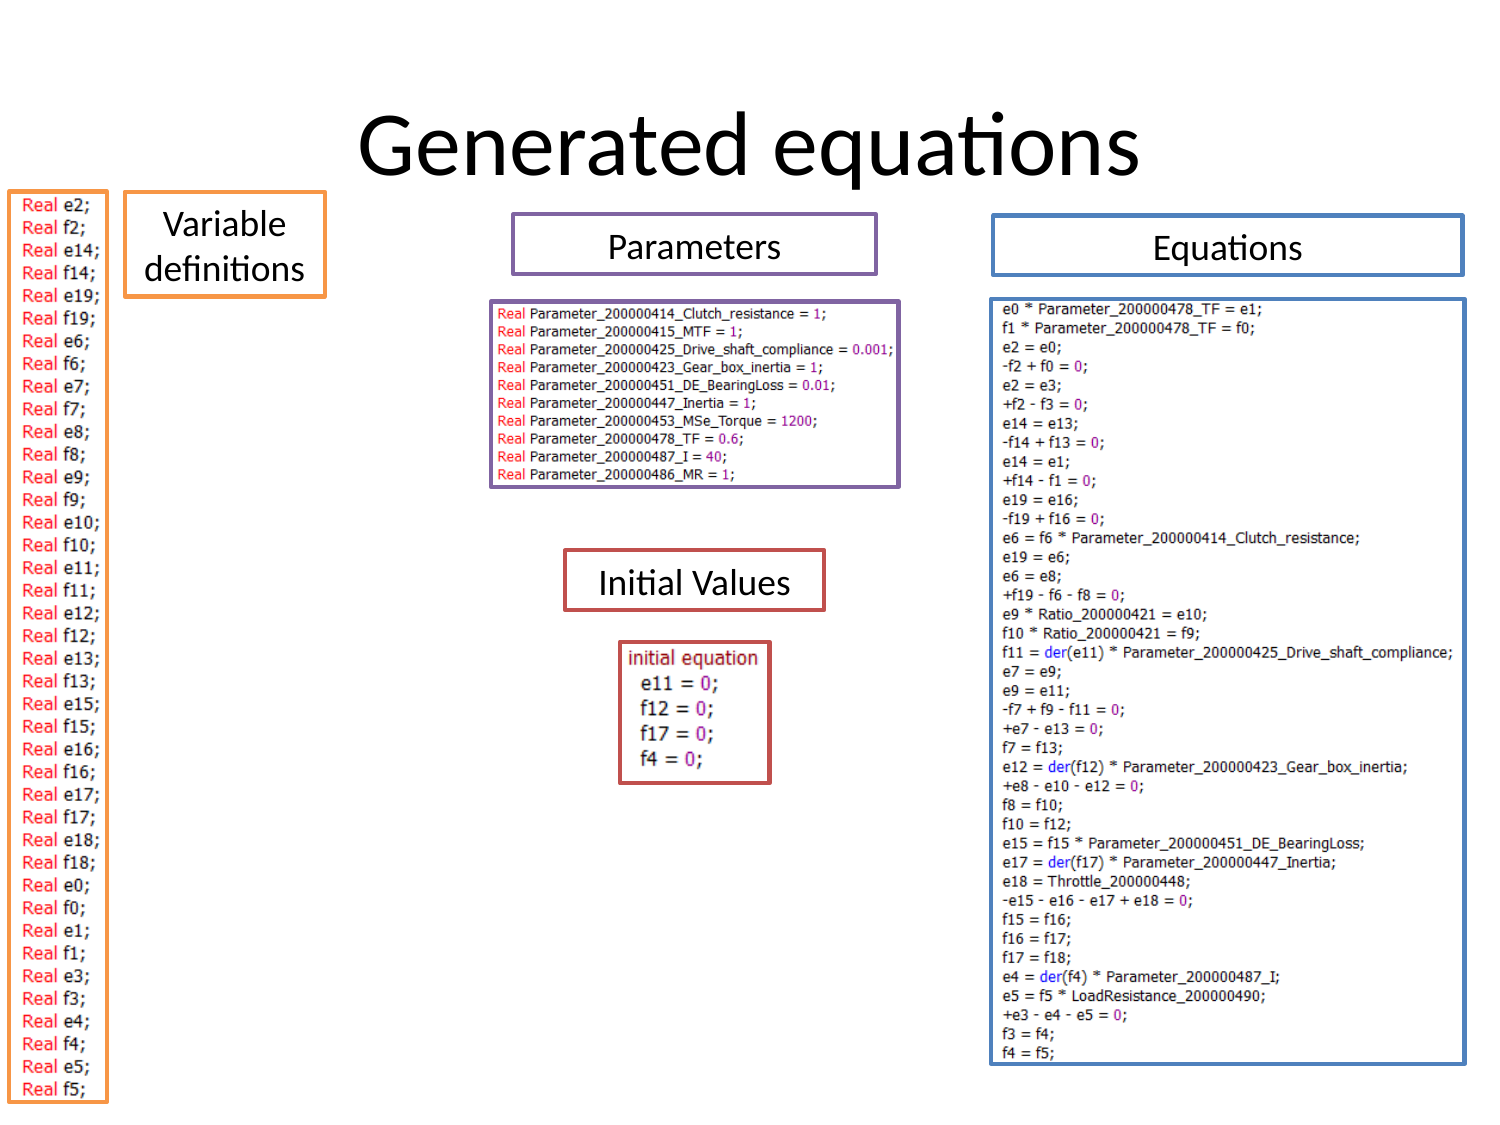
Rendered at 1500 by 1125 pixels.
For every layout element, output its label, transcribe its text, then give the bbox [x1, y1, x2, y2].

picture [492, 303, 897, 485]
title Generated equations [75, 45, 1425, 233]
text_box Initial Values [563, 548, 826, 612]
picture [993, 300, 1463, 1062]
text_box Equations [991, 213, 1465, 277]
text_box Variable definitions [123, 190, 327, 299]
picture [621, 643, 768, 782]
text_box Parameters [511, 212, 878, 276]
picture [10, 193, 105, 1101]
